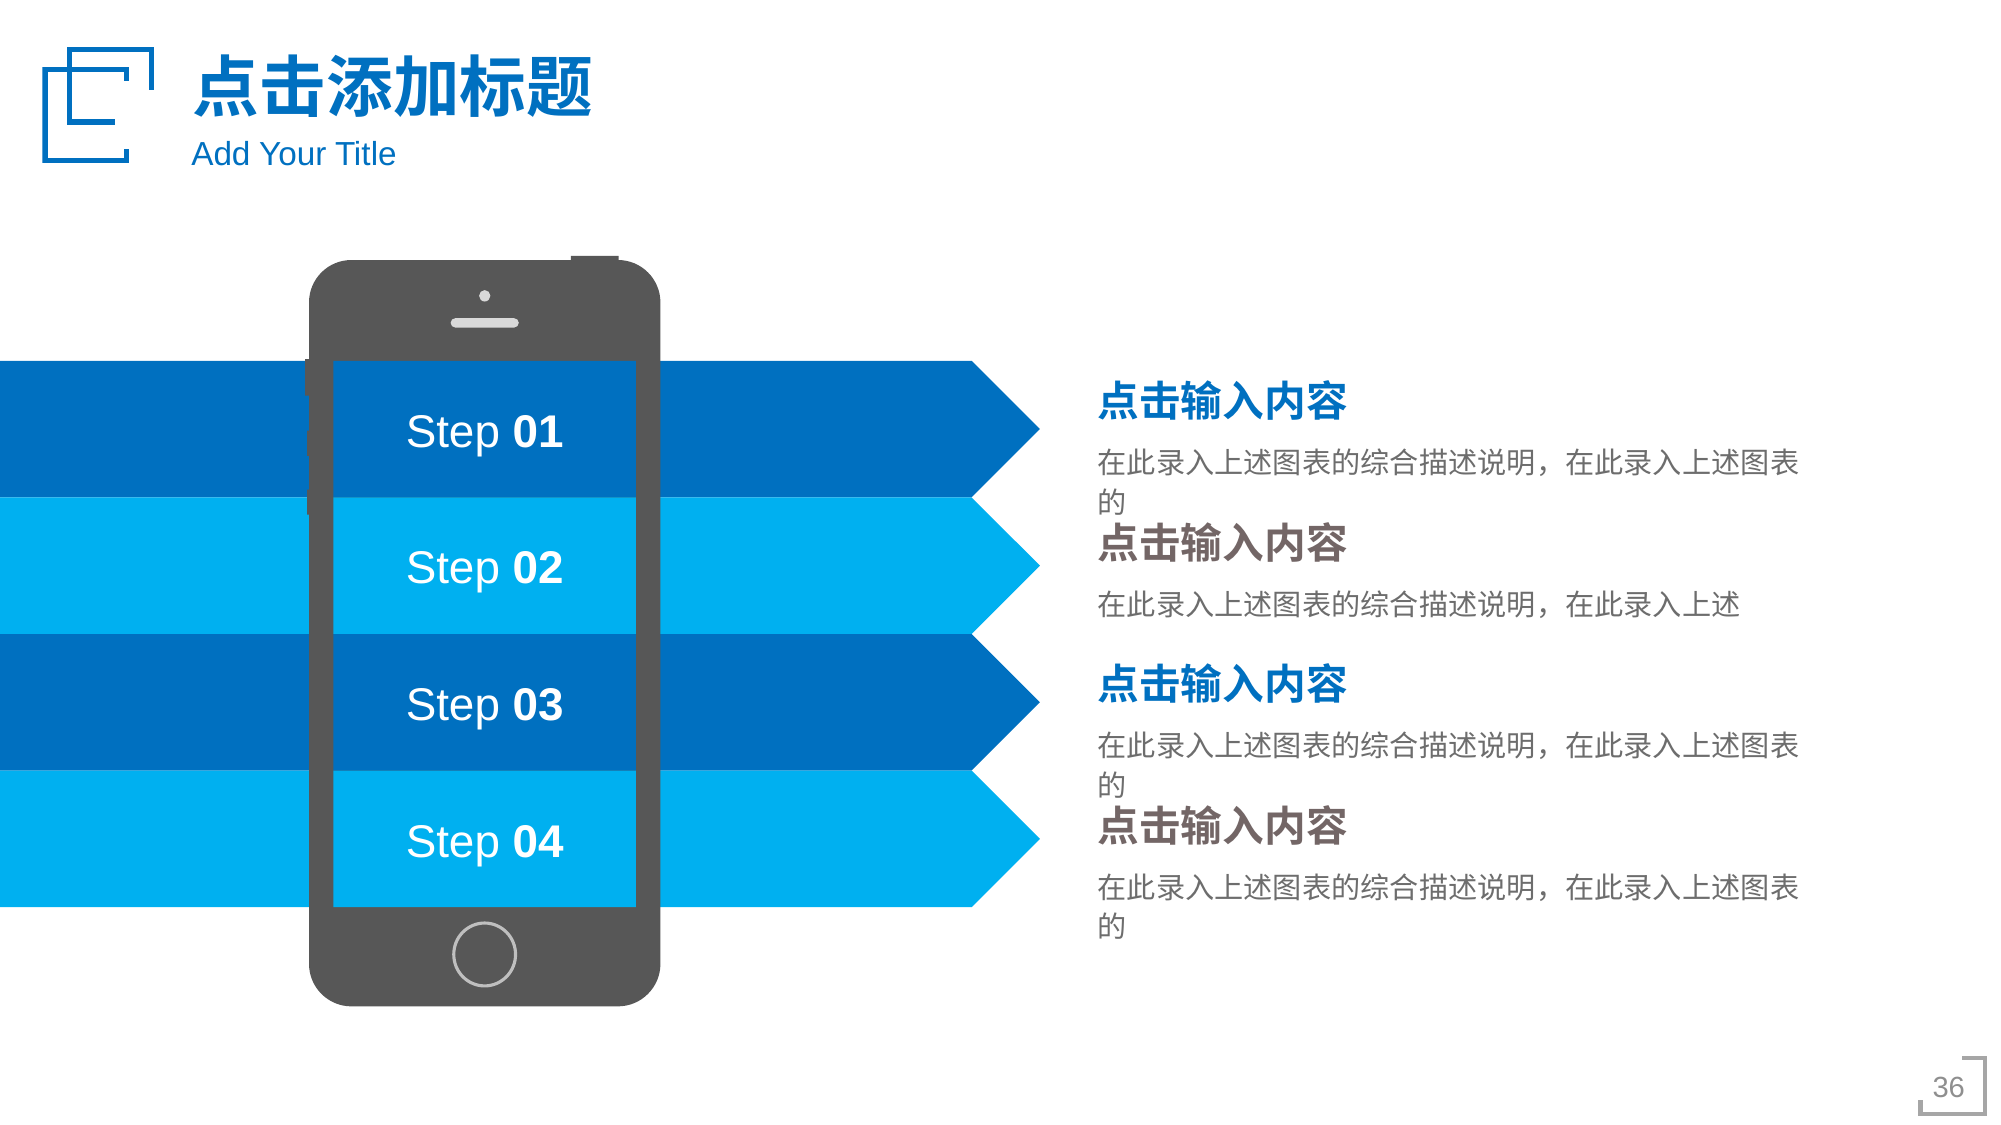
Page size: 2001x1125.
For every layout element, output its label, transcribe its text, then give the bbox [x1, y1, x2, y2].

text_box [305, 255, 661, 1007]
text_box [661, 360, 1040, 908]
text_box 在此录入上述图表的综合描述说明，在此录入上述 [1082, 573, 1842, 629]
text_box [0, 360, 305, 908]
text_box 点击输入内容 [1082, 792, 1514, 856]
text_box 点击输入内容 [1082, 366, 1514, 432]
text_box 点击添加标题 [177, 36, 609, 132]
text_box 点击输入内容 [1082, 509, 1514, 573]
text_box 在此录入上述图表的综合描述说明，在此录入上述图表的 [1082, 432, 1842, 528]
text_box 在此录入上述图表的综合描述说明，在此录入上述图表的 [1082, 715, 1842, 810]
text_box Add Your Title [176, 124, 555, 180]
text_box 点击输入内容 [1082, 650, 1514, 715]
text_box 在此录入上述图表的综合描述说明，在此录入上述图表的 [1082, 856, 1842, 952]
